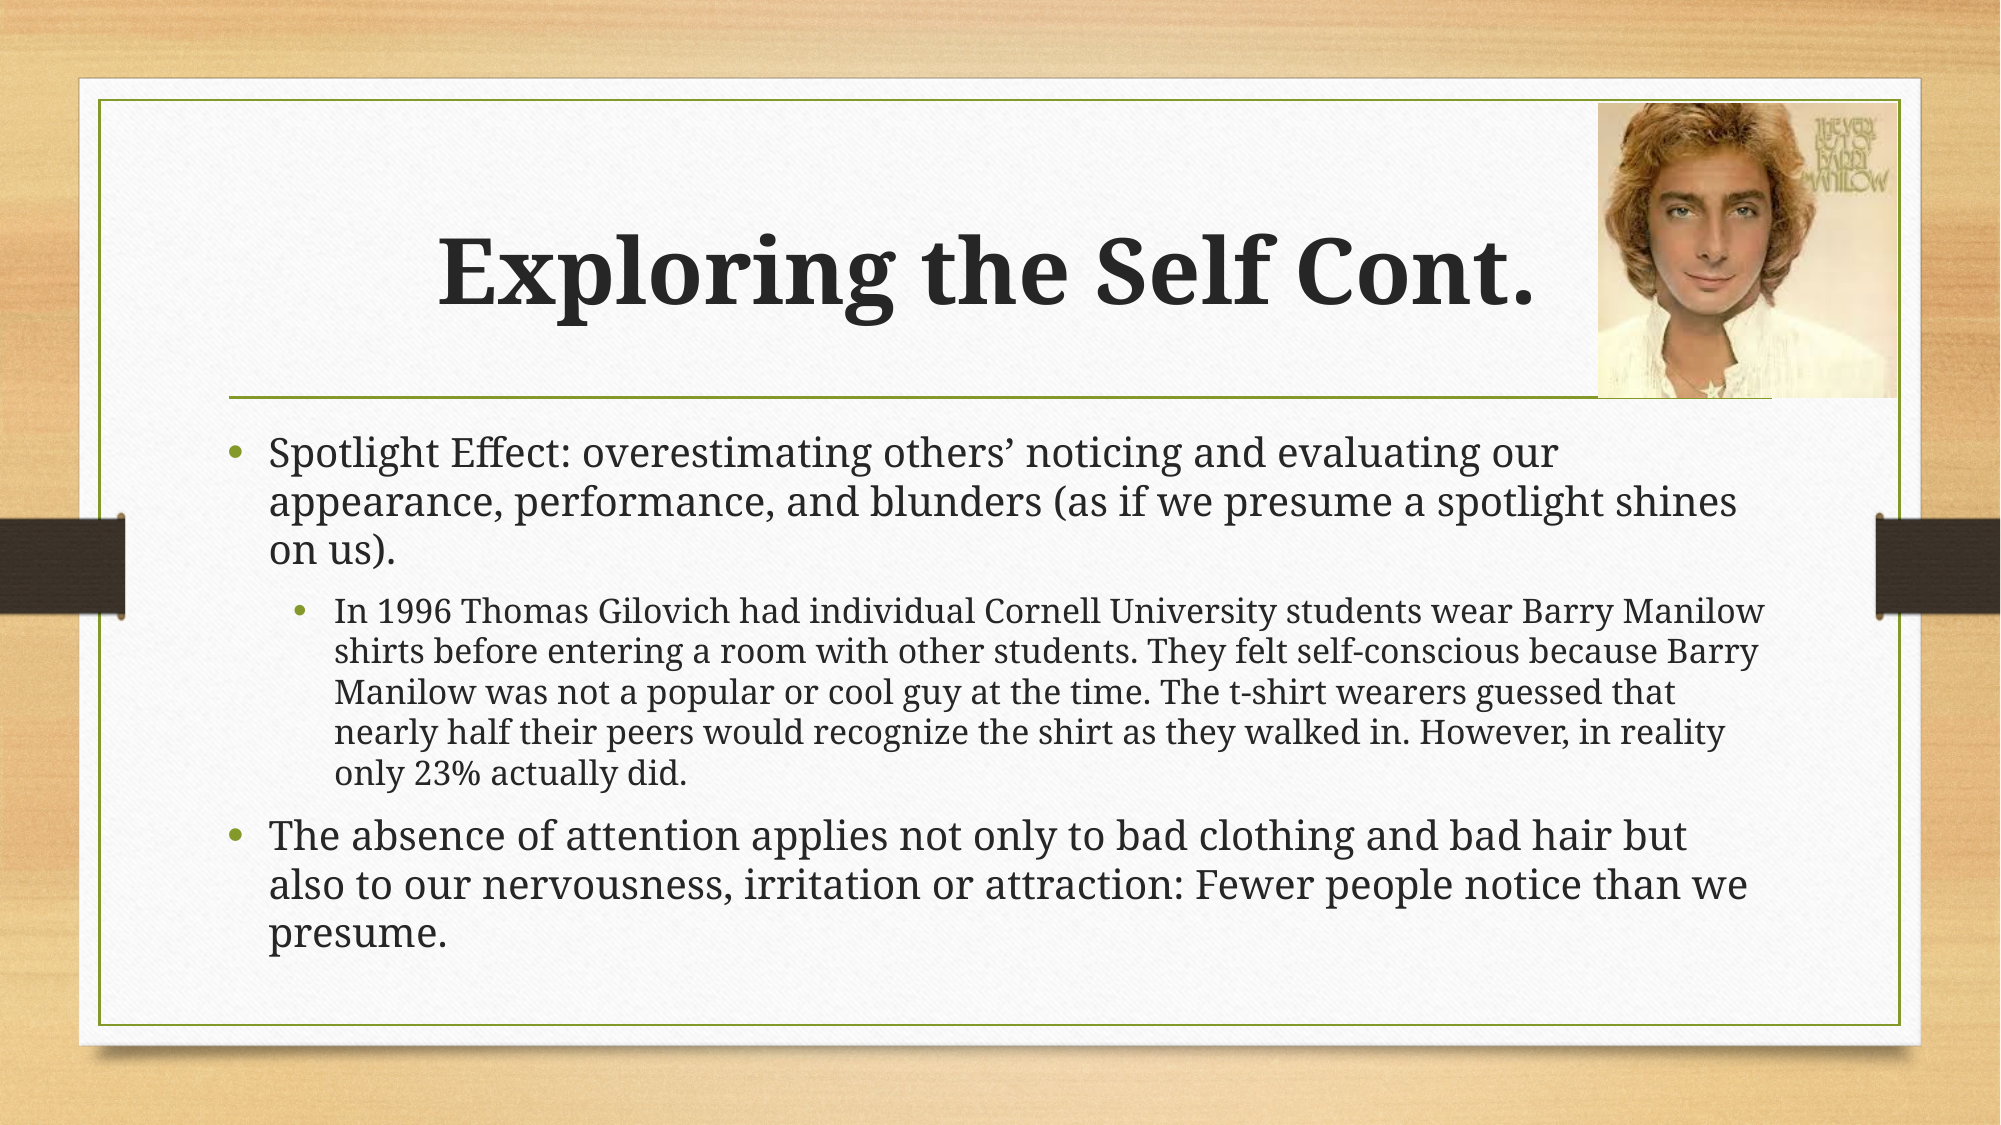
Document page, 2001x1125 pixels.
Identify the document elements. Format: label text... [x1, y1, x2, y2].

title Exploring the Self Cont. [212, 161, 1598, 375]
picture [0, 0, 2001, 1125]
list Spotlight Effect: overestimating others’ noticing and evaluating our appearance, performance, and blunders (as if we presume a spotlight shines on us). In 1996 Thomas Gilovich had individual Cornell University students wear Barry Manilow shirts before entering a room with other students. They felt self-conscious because Barry Manilow was not a popular or cool guy at the time. The t-shirt wearers guessed that nearly half their peers would recognize the shirt as they walked in. However, in reality only 23% actually did. The absence of attention applies not only to bad clothing and bad hair but also to our nervousness, irritation or attraction: Fewer people notice than we presume. [212, 419, 1788, 964]
